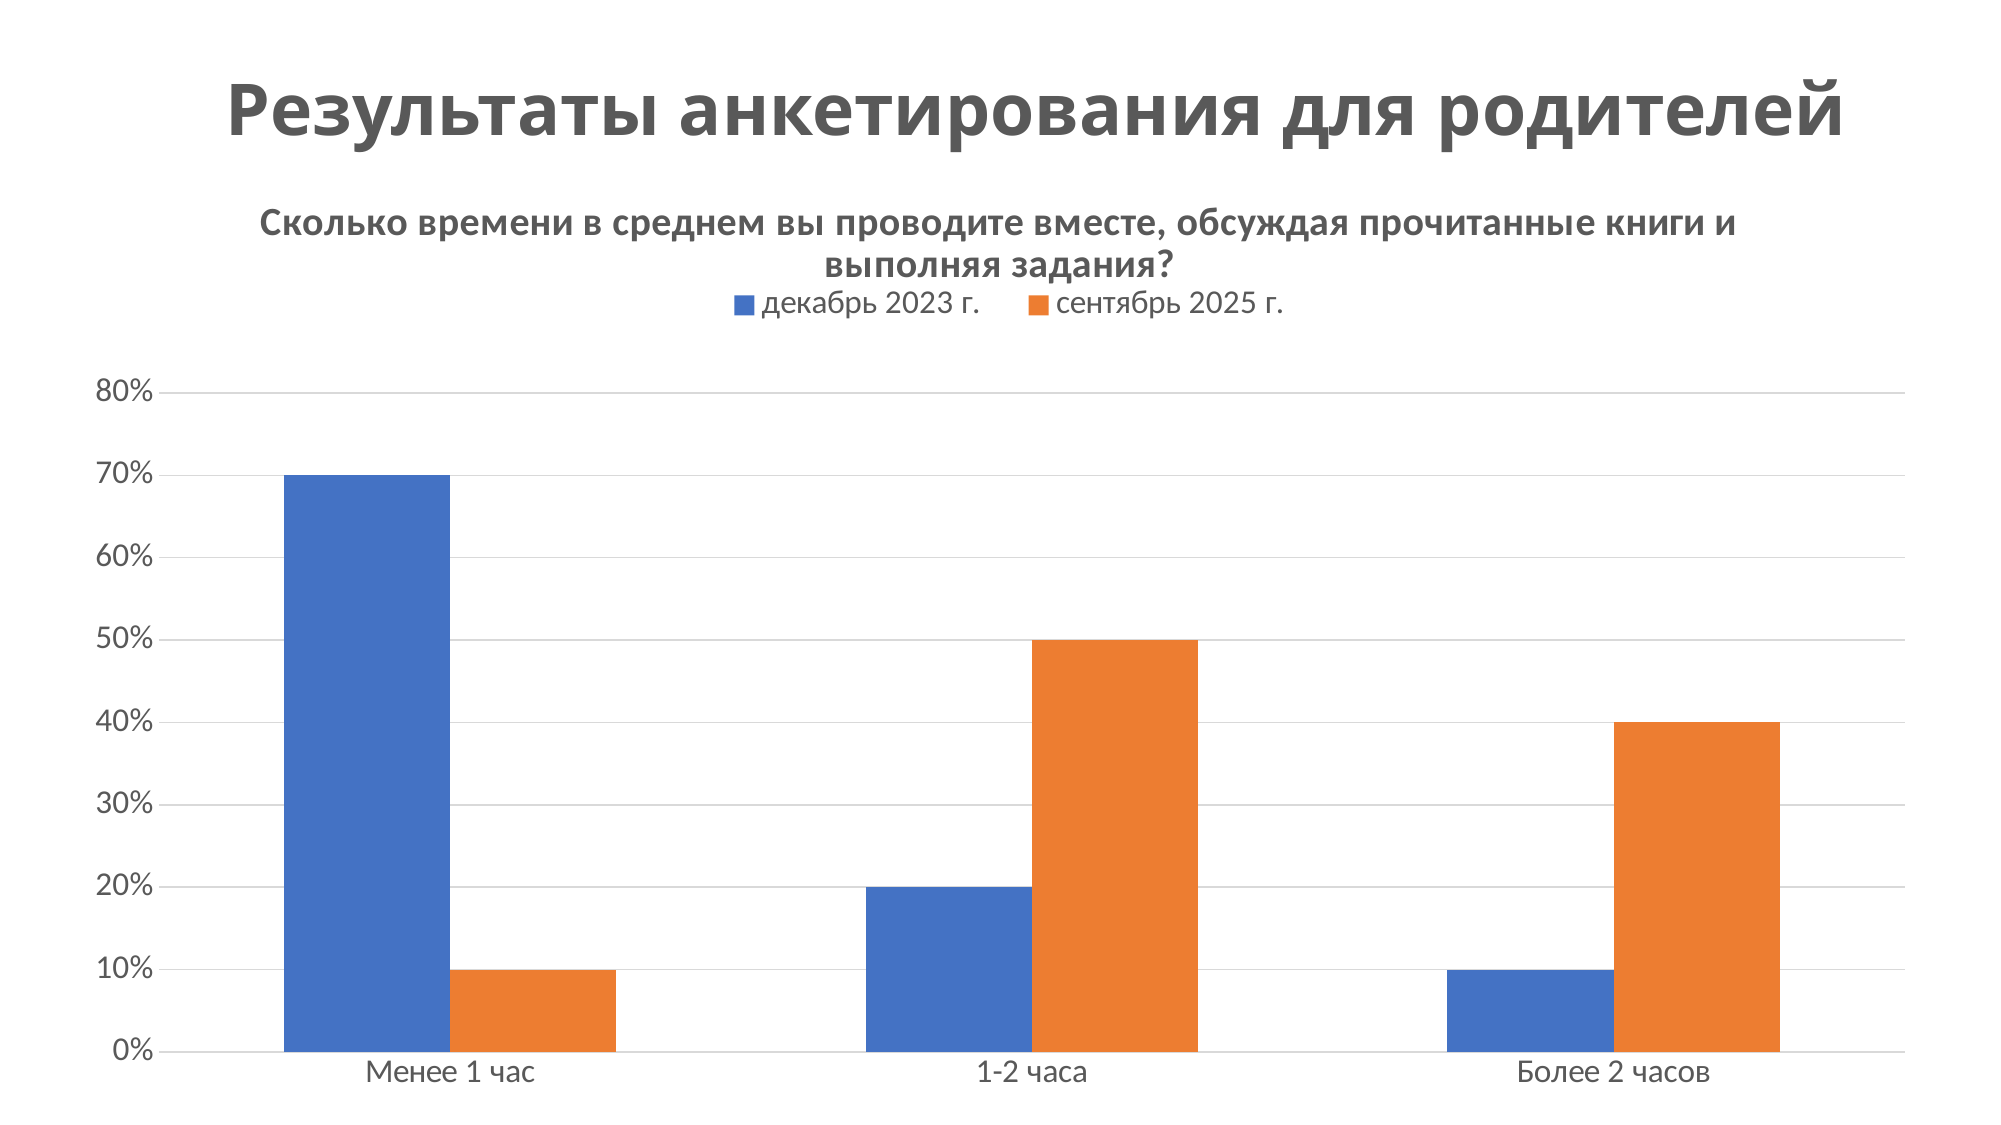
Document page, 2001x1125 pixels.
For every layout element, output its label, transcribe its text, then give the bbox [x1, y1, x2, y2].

chart [57, 165, 1943, 1110]
title Результаты анкетирования для родителей [209, 59, 1863, 165]
